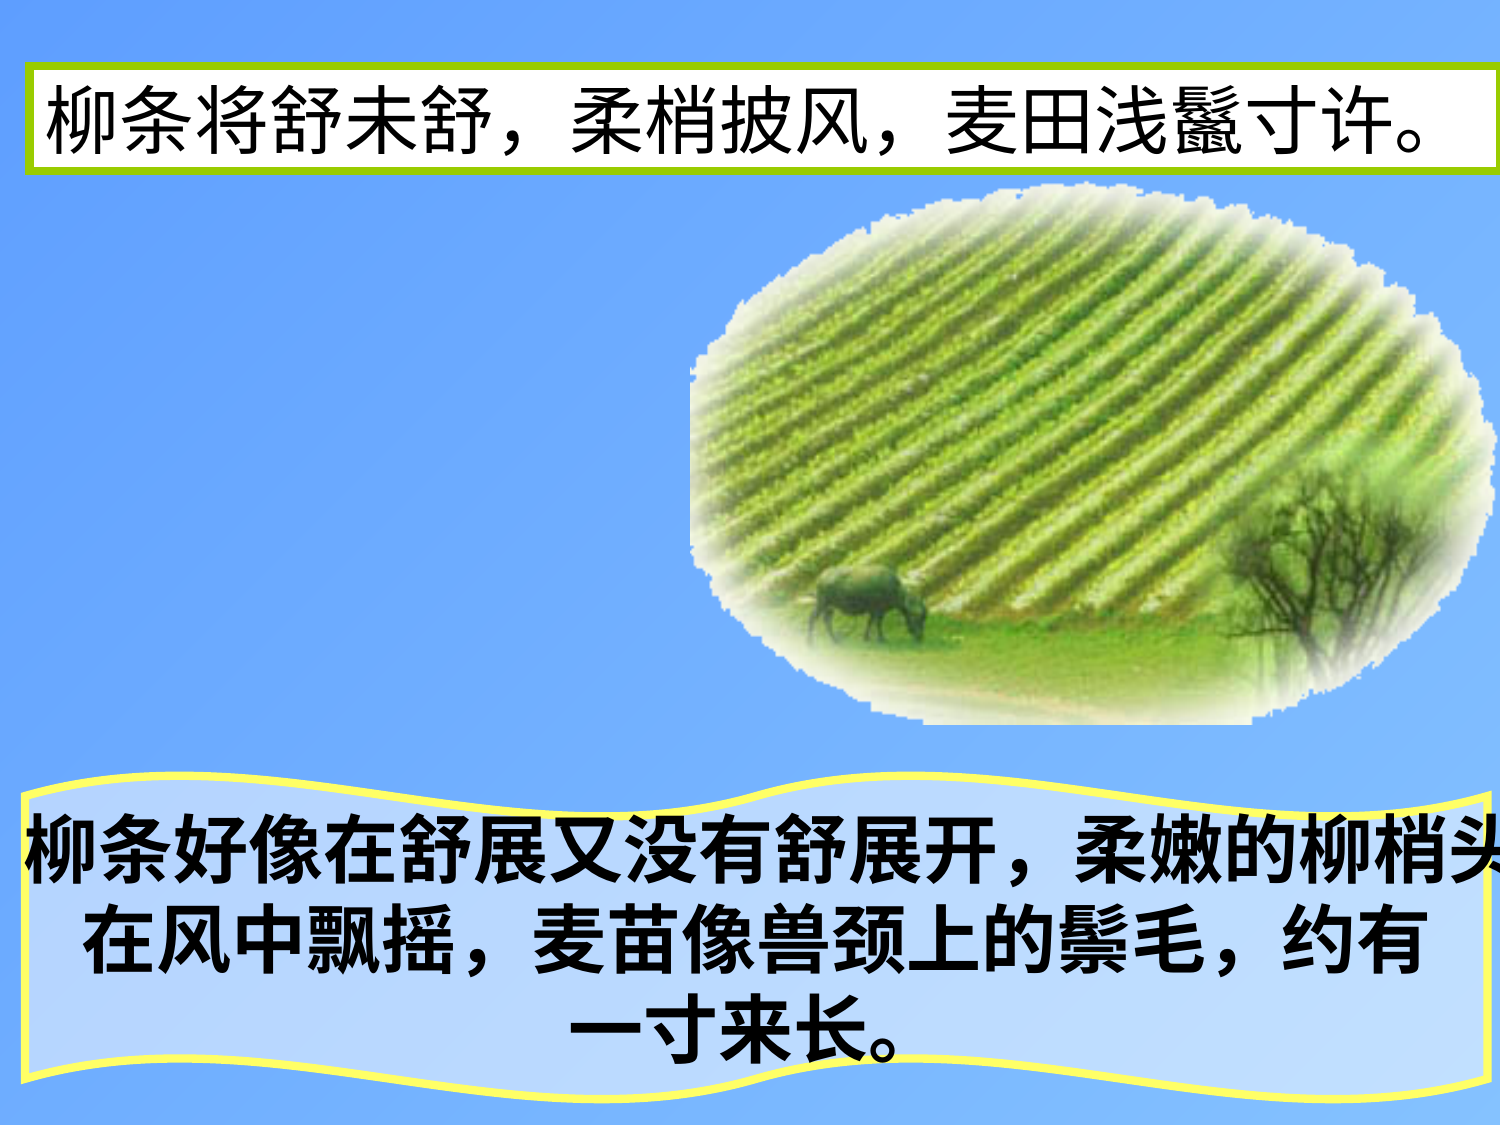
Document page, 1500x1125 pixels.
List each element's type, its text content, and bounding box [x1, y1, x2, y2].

text_box 柳条将舒未舒，柔梢披风，麦田浅鬣寸许。 [29, 66, 1500, 172]
text_box 柳条好像在舒展又没有舒展开，柔嫩的柳梢头 在风中飘摇，麦苗像兽颈上的鬃毛，约有 一寸来长。 [24, 775, 1488, 1100]
picture [690, 74, 1500, 725]
